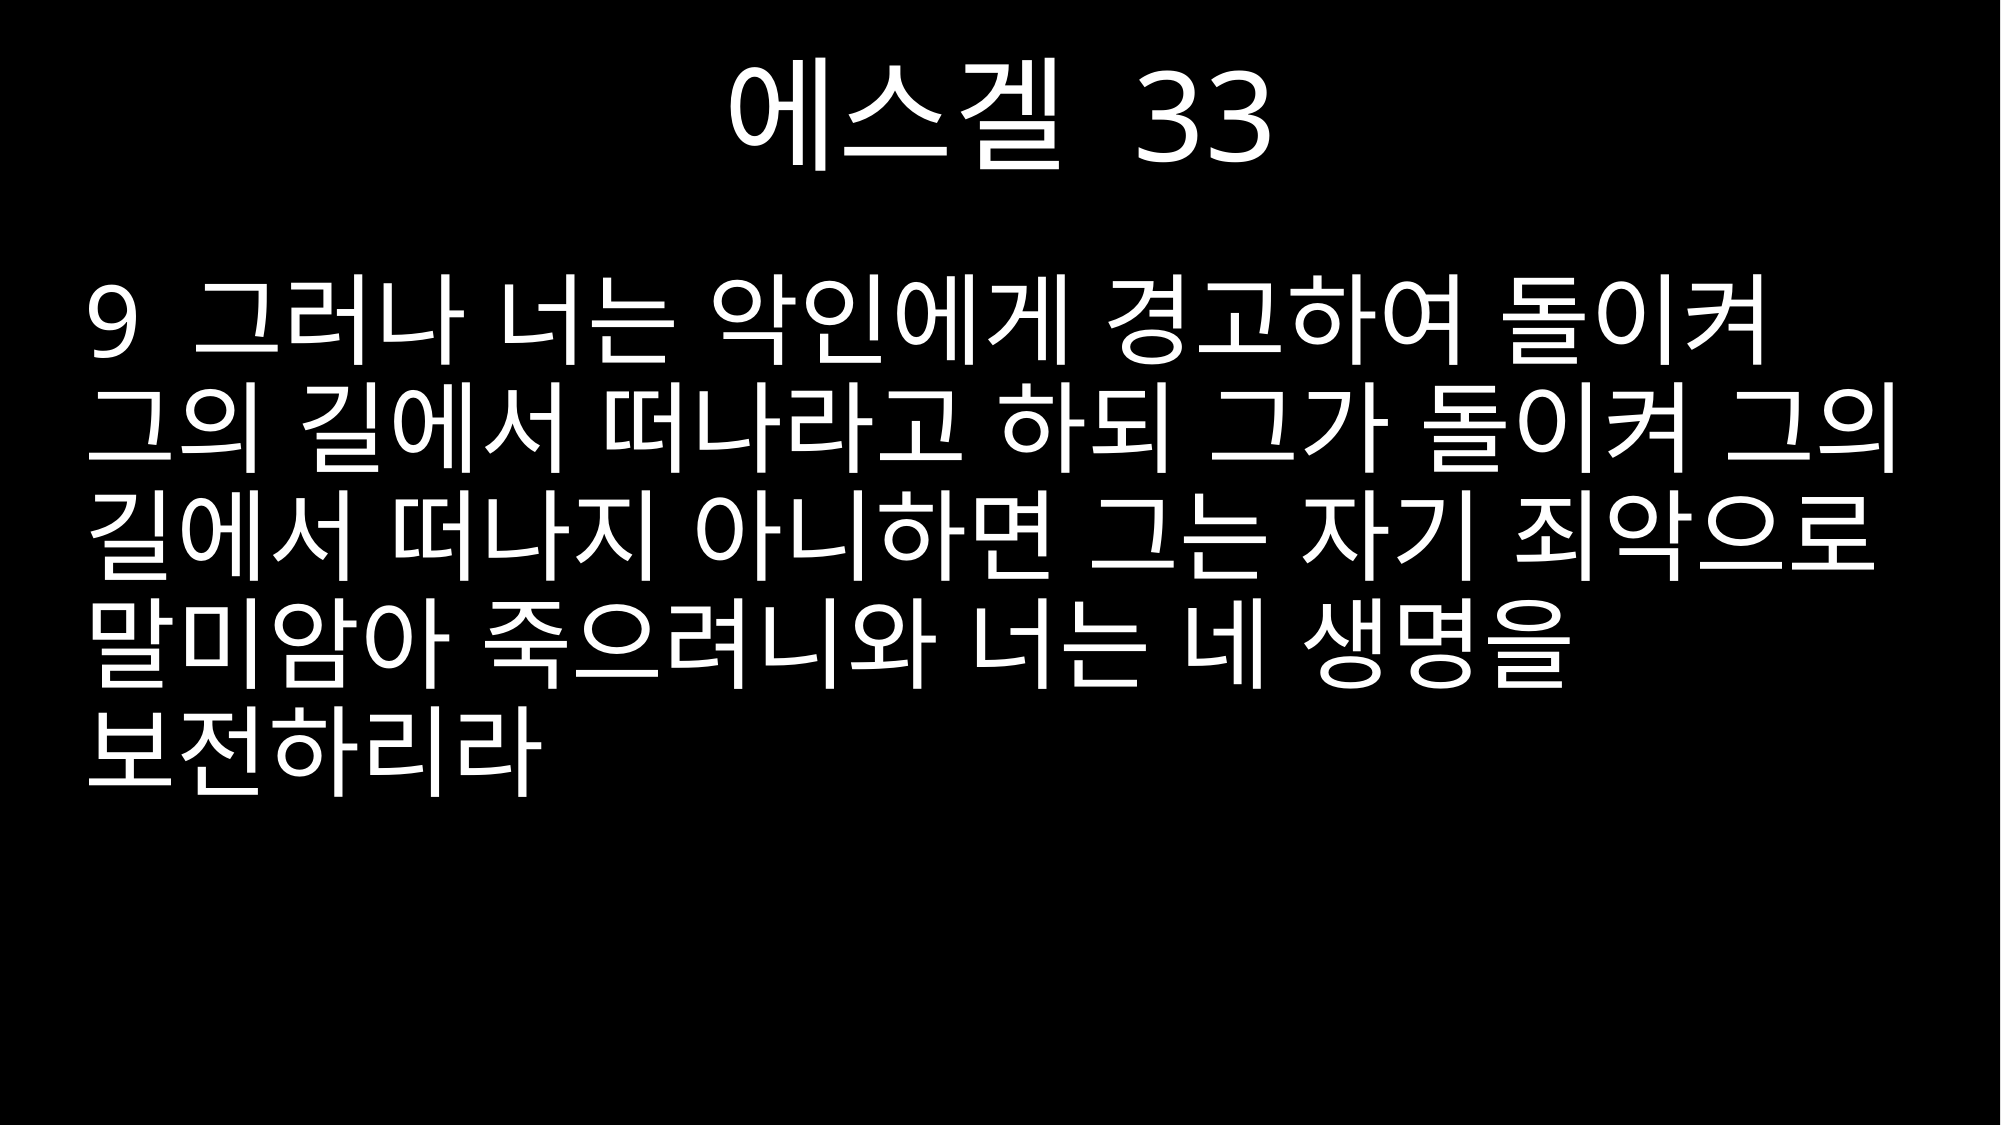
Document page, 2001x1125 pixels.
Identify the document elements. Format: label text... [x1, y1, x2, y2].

footer 에스겔 33 [0, 32, 2000, 192]
picture [0, 0, 2001, 1125]
list 9 그러나 너는 악인에게 경고하여 돌이켜 그의 길에서 떠나라고 하되 그가 돌이켜 그의 길에서 떠나지 아니하면 그는 자기 죄악으로 말미암아 죽으려니와 너는 네 생명을 보전하리라 [69, 263, 1953, 423]
